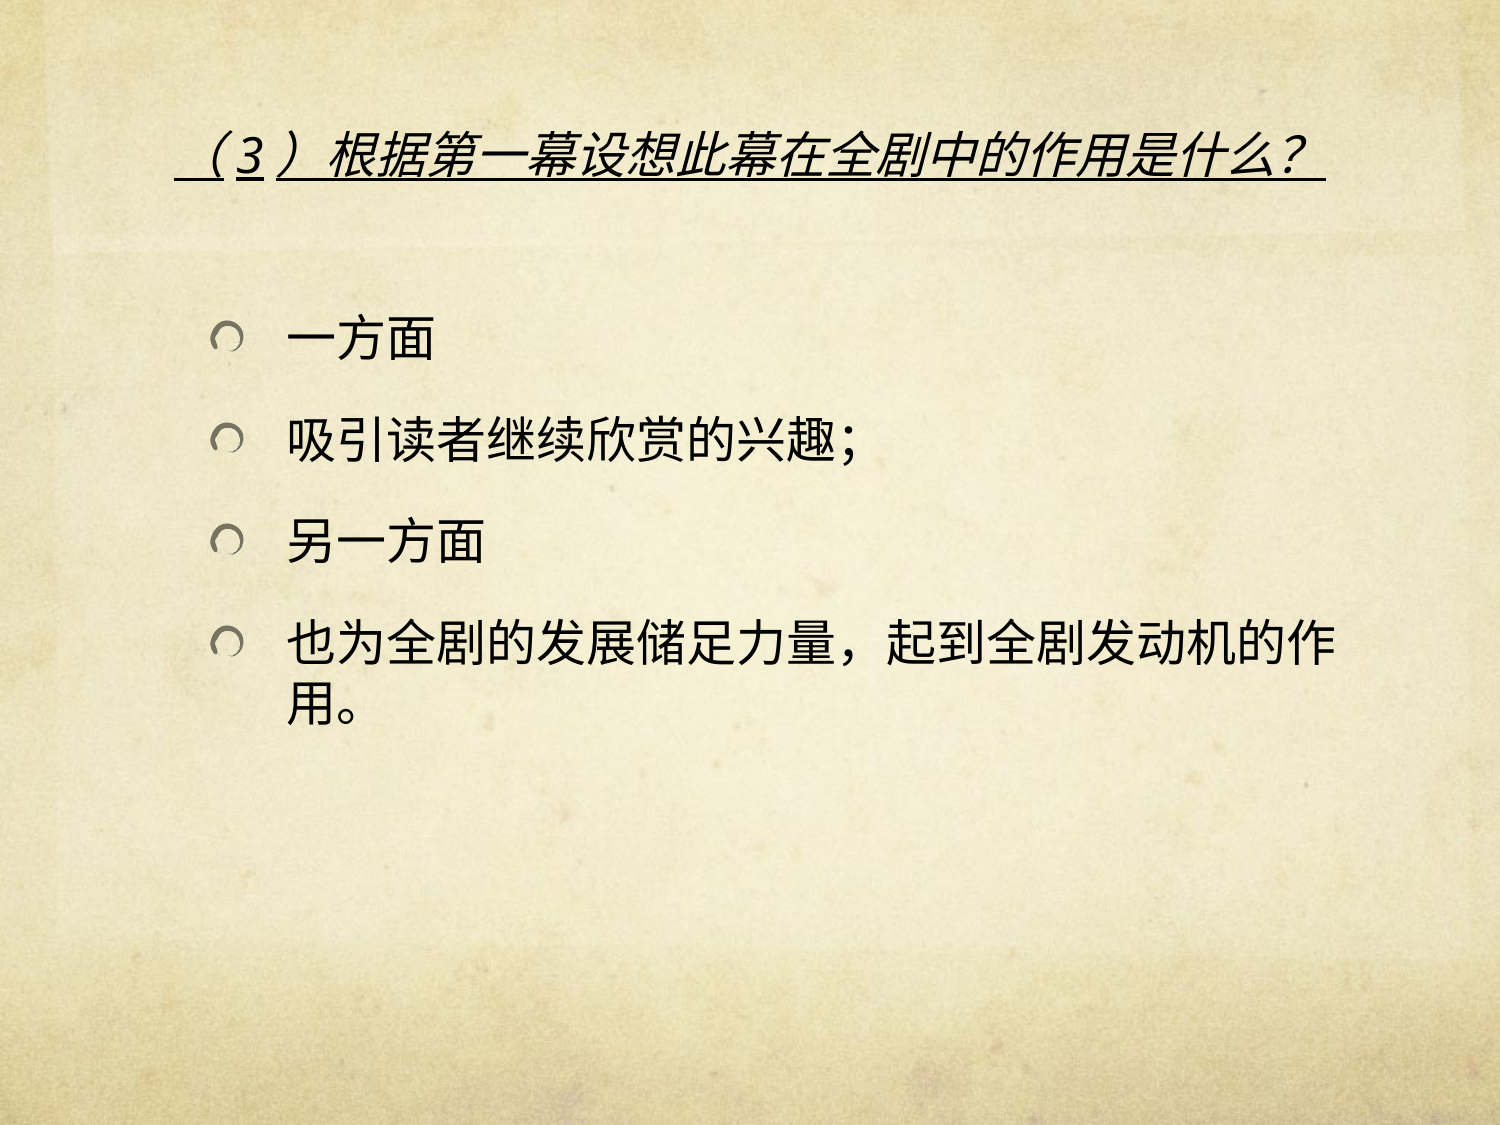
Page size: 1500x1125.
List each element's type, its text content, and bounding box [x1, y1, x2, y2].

picture [0, 0, 1500, 1125]
title （3）根据第一幕设想此幕在全剧中的作用是什么？ [150, 82, 1350, 225]
list 一方面 吸引读者继续欣赏的兴趣； 另一方面 也为全剧的发展储足力量，起到全剧发动机的作用。 [195, 298, 1396, 965]
